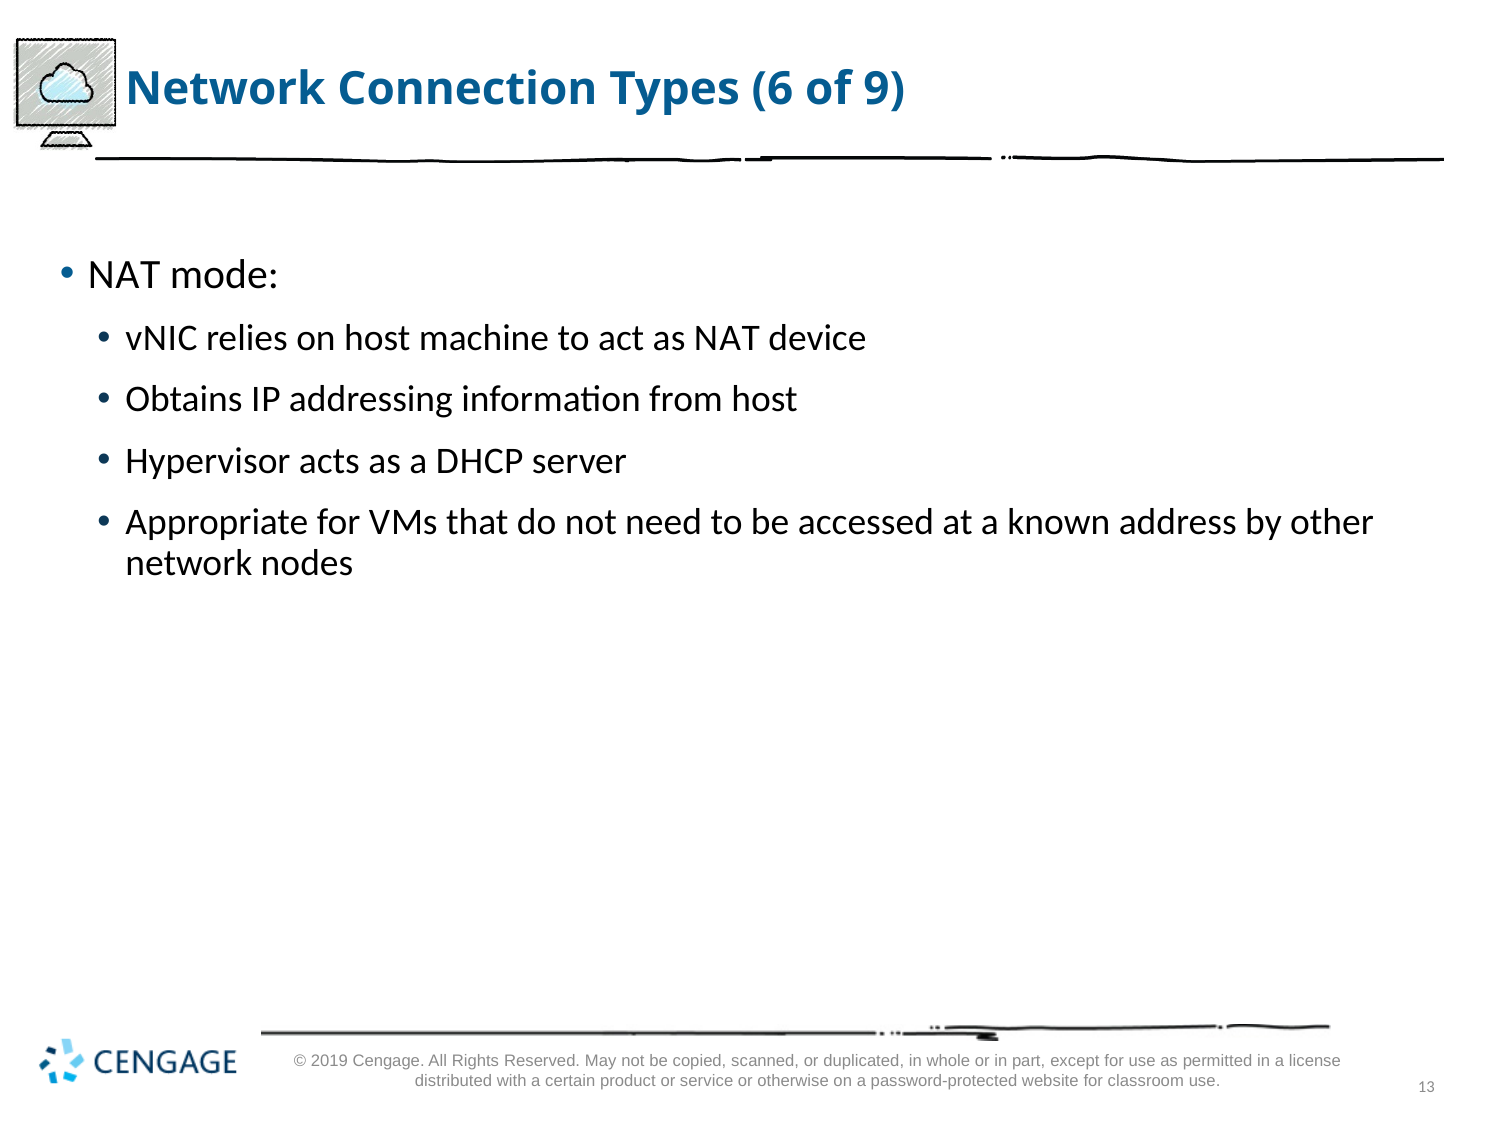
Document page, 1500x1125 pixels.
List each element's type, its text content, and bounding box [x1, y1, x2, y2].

picture [261, 1024, 1331, 1041]
footer © 2019 Cengage. All Rights Reserved. May not be copied, scanned, or duplicated, in whole or in part, except for use as permitted in a license distributed with a certain product or service or otherwise on a password-protected website for classroom use. [262, 1050, 1375, 1091]
picture [95, 155, 1444, 163]
picture [13, 36, 117, 151]
list N A T mode: v N I C relies on host machine to act as N A T device Obtains I P addressing information from host Hypervisor acts as a D H C P server Appropriate for V Ms that do not need to be accessed at a known address by other network nodes [59, 252, 1441, 587]
title Network Connection Types (6 of 9) [125, 66, 1442, 116]
picture [19, 1025, 249, 1096]
